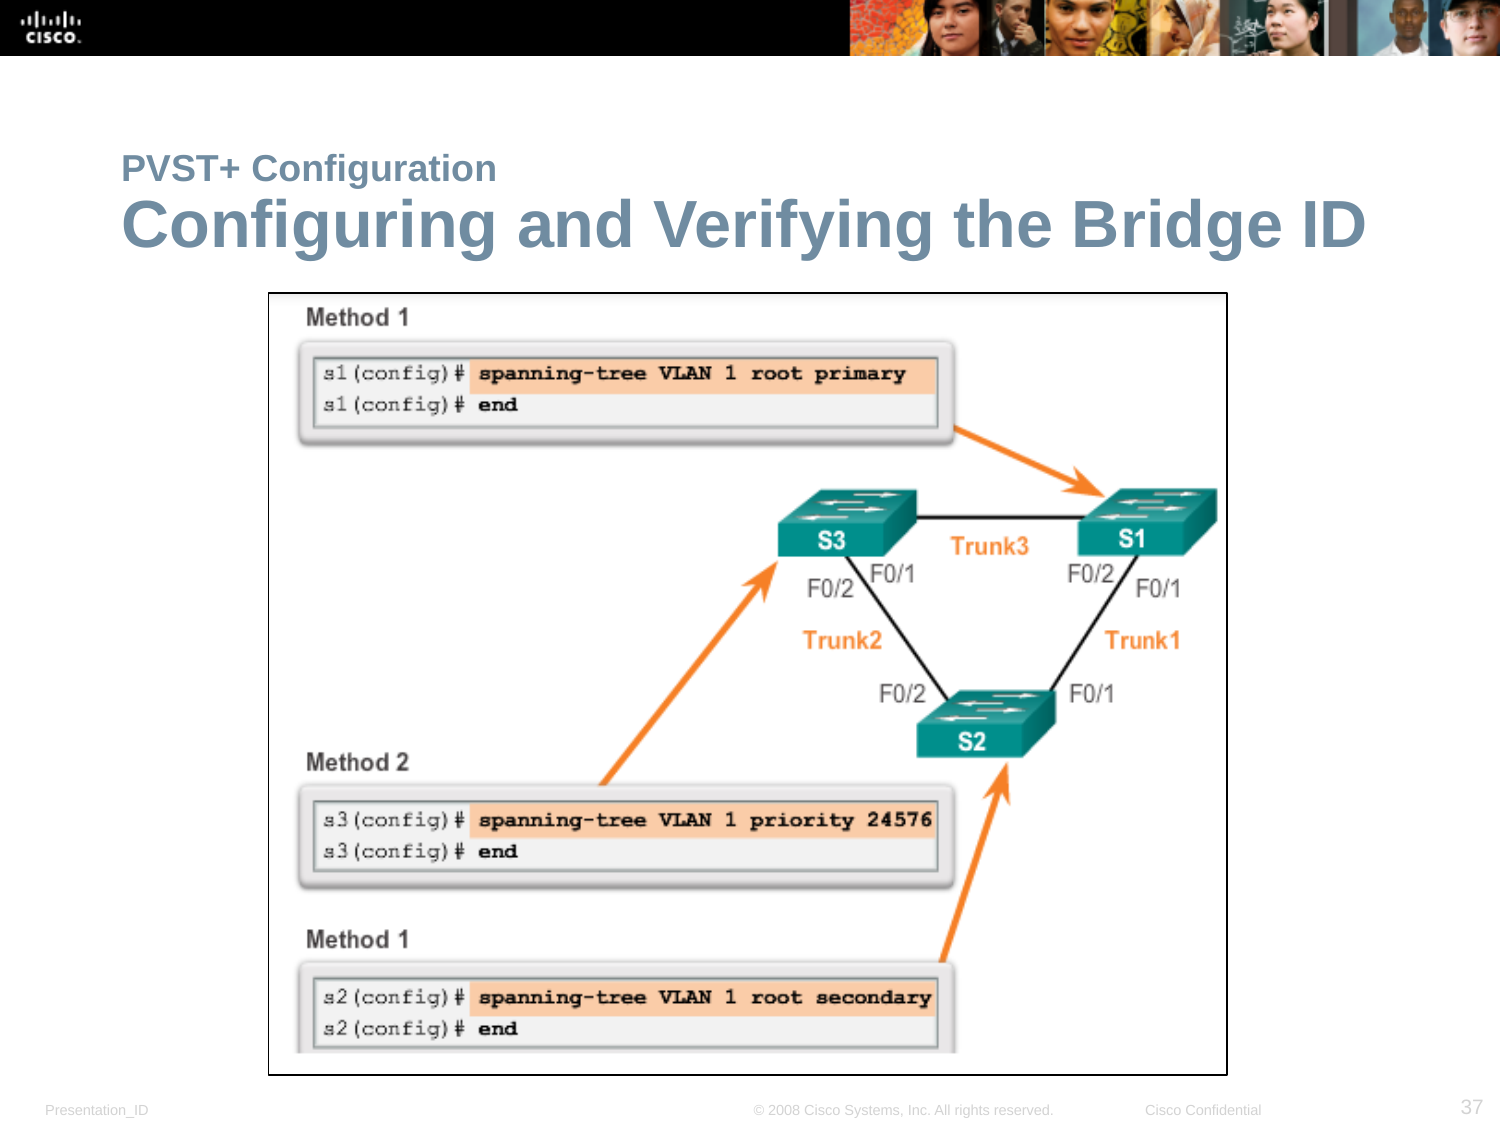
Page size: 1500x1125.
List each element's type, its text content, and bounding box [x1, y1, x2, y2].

picture [268, 293, 1227, 1075]
title PVST+ Configuration Configuring and Verifying the Bridge ID [107, 130, 1444, 269]
picture [0, 0, 1500, 56]
